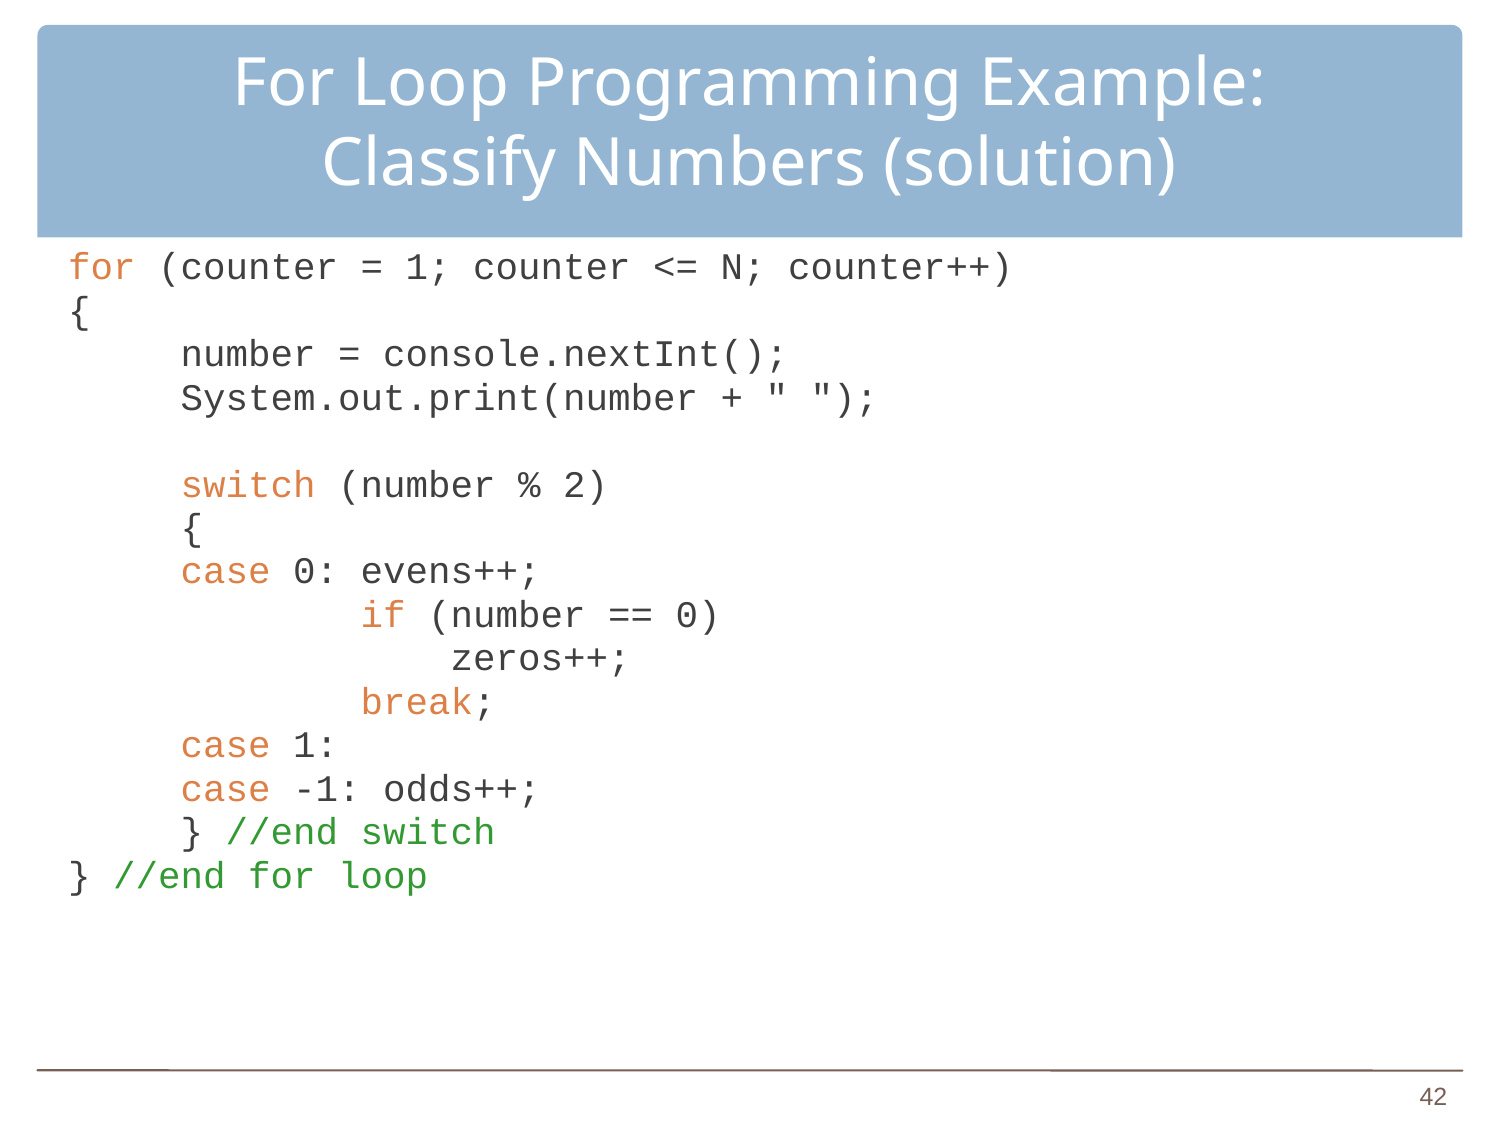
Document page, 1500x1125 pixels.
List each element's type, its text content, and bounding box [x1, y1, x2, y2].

list for (counter = 1; counter <= N; counter++) { number = console.nextInt(); System.out.print(number + " "); switch (number % 2) { case 0: evens++; if (number == 0) zeros++; break; case 1: case -1: odds++; } //end switch } //end for loop [52, 243, 1451, 995]
slide_number 42 [1112, 1069, 1463, 1123]
title For Loop Programming Example: Classify Numbers (solution) [112, 24, 1388, 213]
